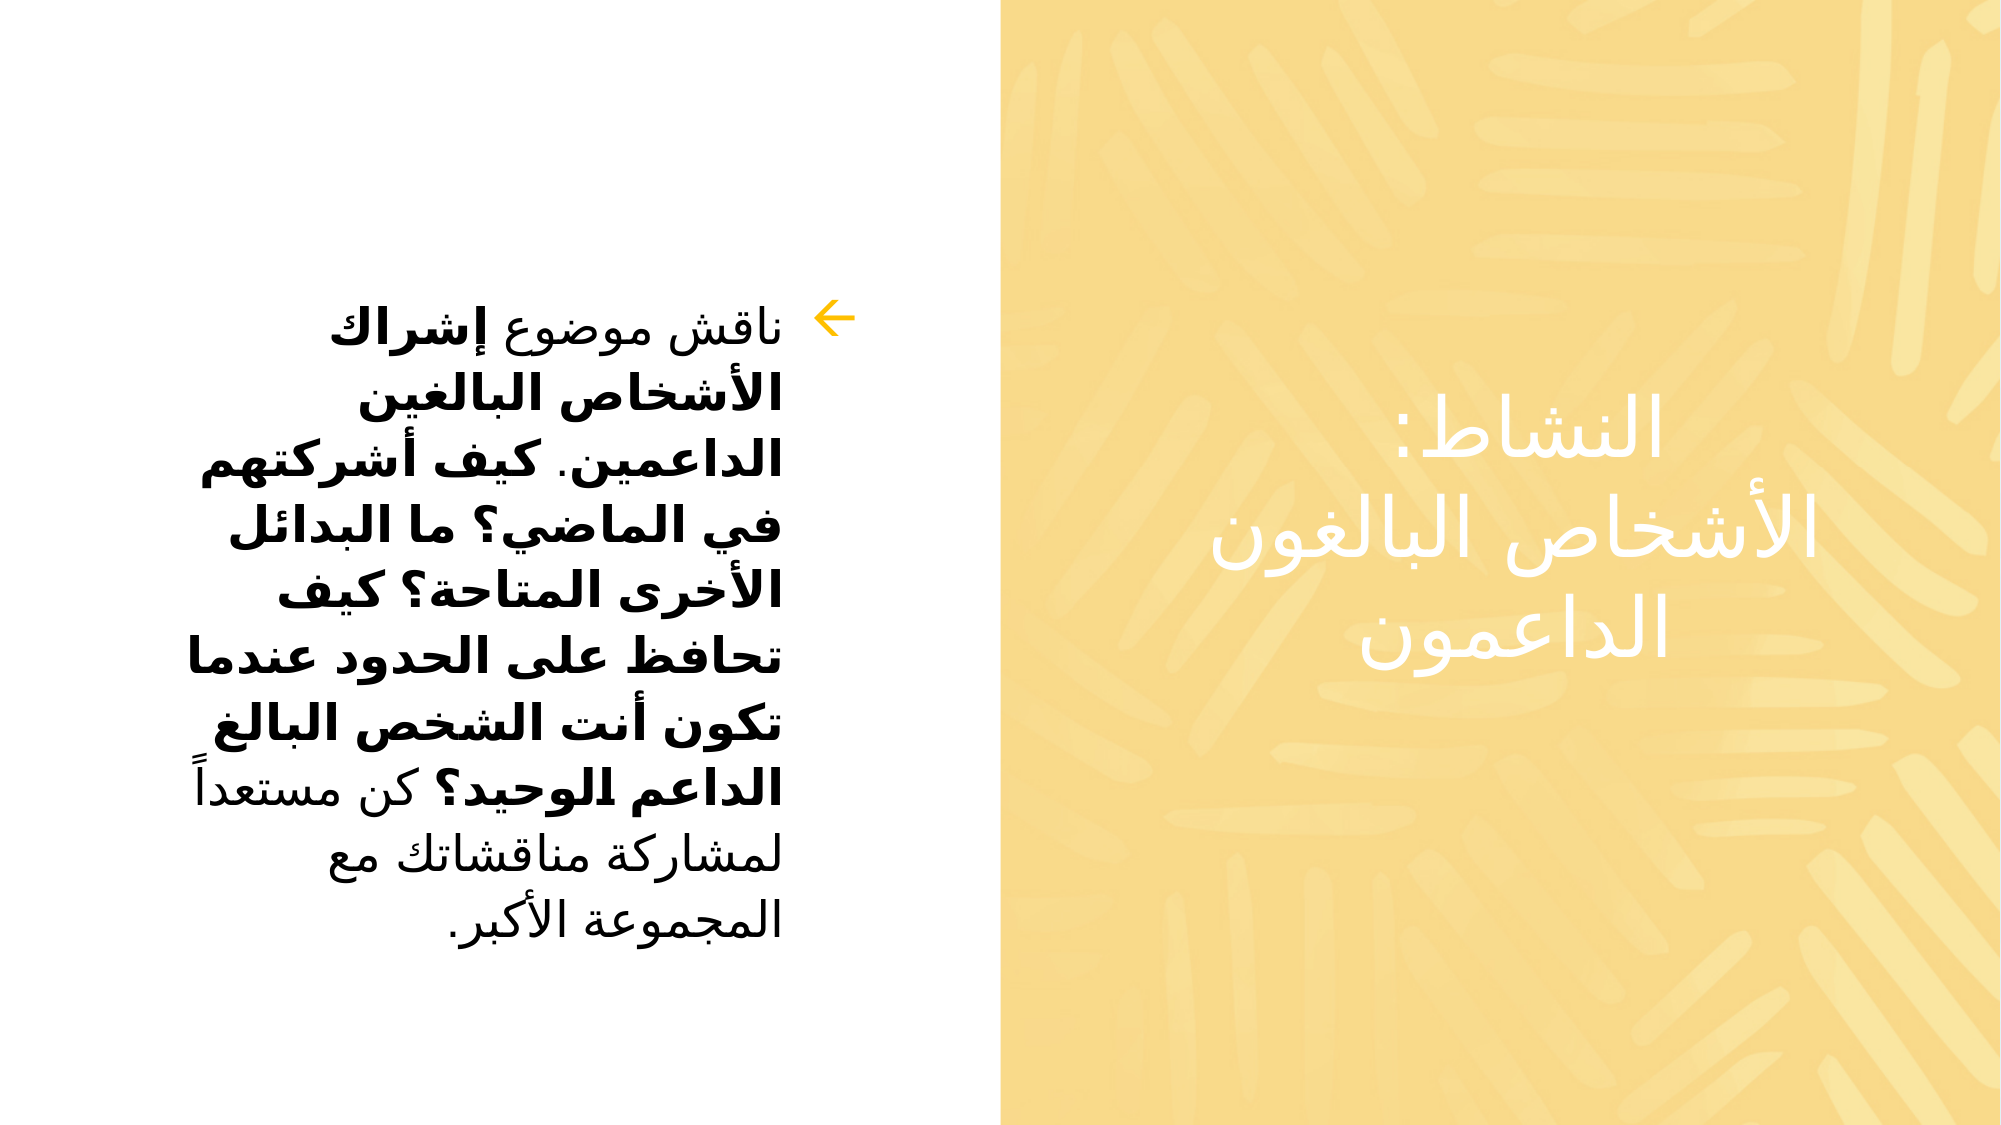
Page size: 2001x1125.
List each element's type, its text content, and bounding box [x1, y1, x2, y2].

title النشاط: الأشخاص البالغون الداعمون [1124, 396, 1907, 651]
picture [0, 0, 2001, 1125]
list ناقش موضوع إشراك الأشخاص البالغين الداعمين. كيف أشركتهم في الماضي؟ ما البدائل الأخرى المتاحة؟ كيف تحافظ على الحدود عندما تكون أنت الشخص البالغ الداعم الوحيد؟ كن مستعداً لمشاركة مناقشاتك مع المجموعة الأكبر. [132, 135, 868, 966]
